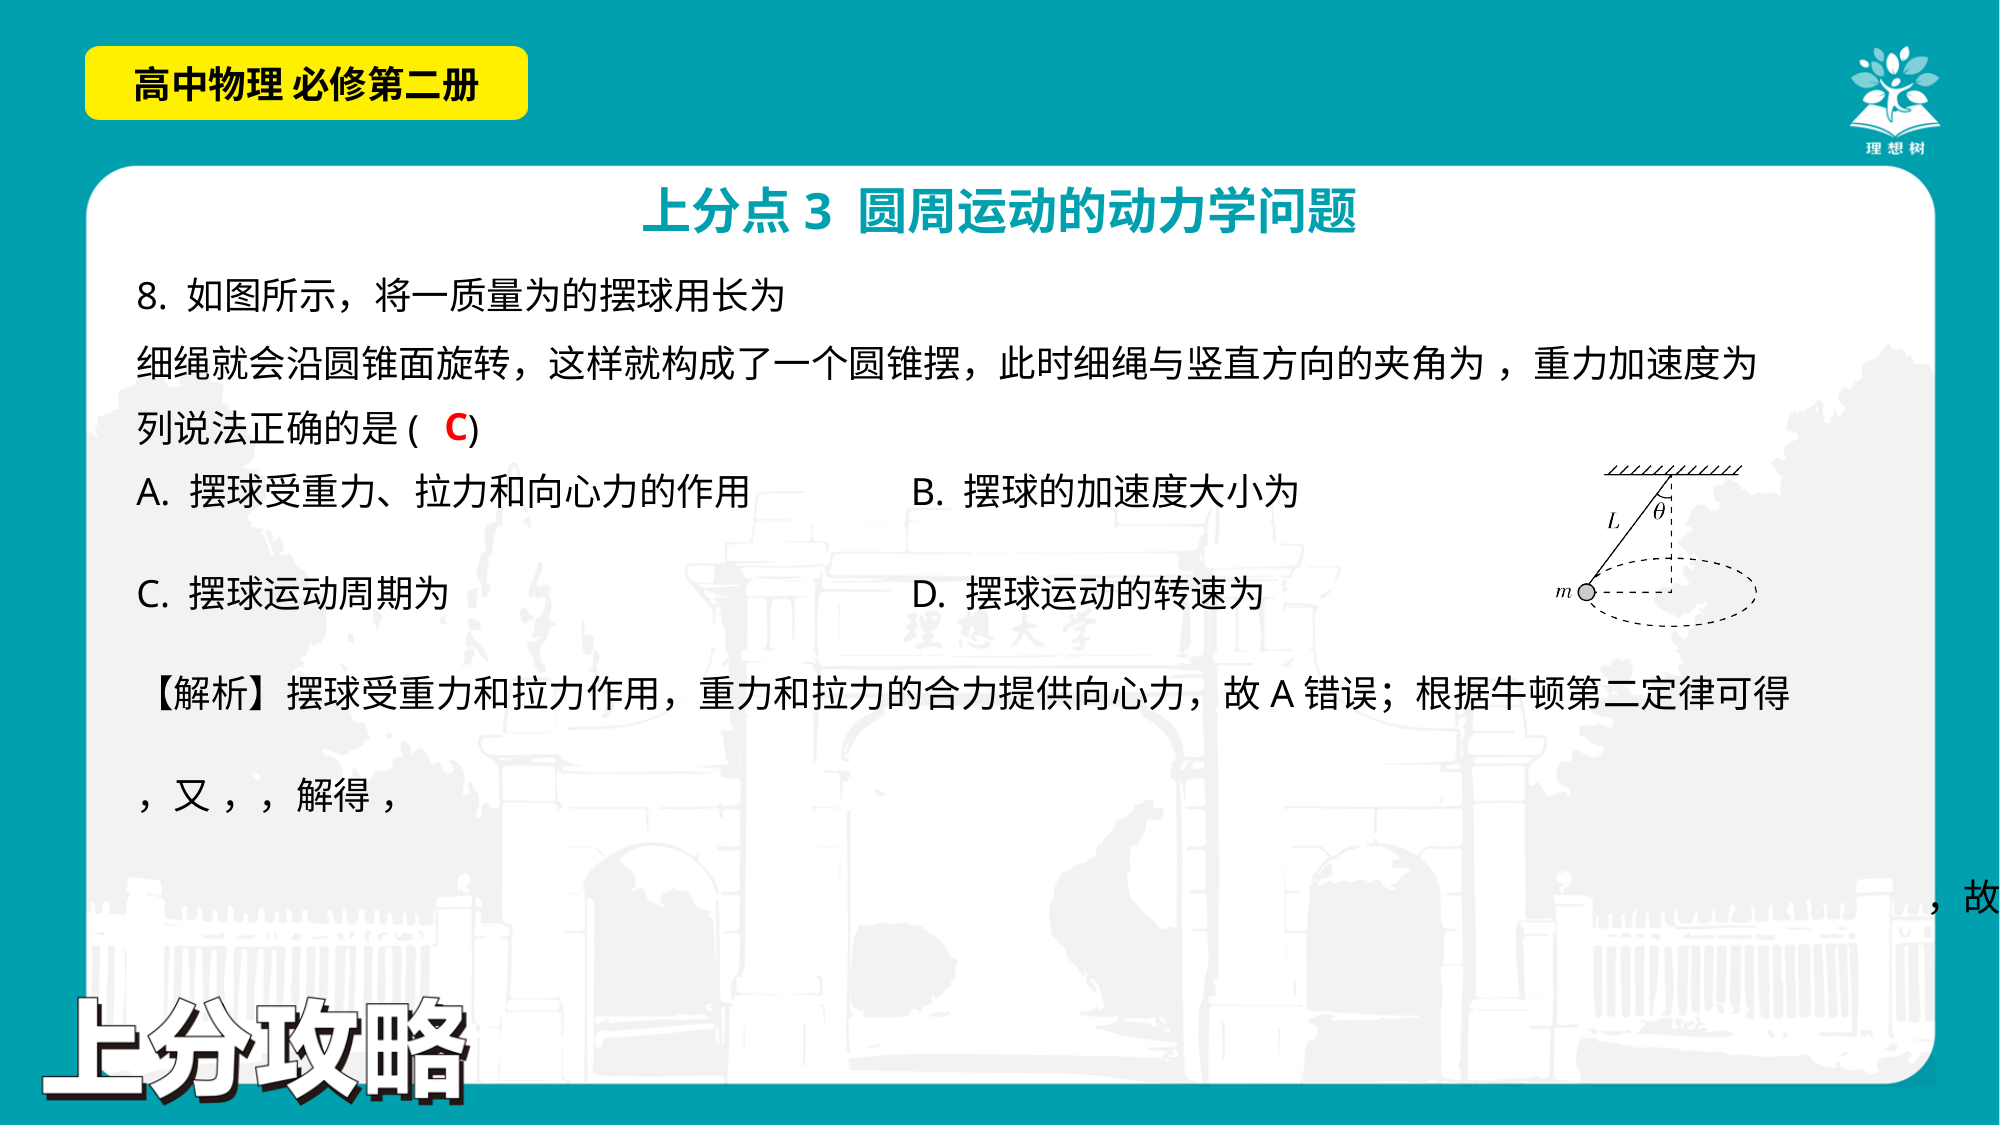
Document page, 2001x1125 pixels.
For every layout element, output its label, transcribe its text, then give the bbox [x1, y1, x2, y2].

picture [0, 0, 2000, 1125]
text_box C [429, 383, 484, 442]
